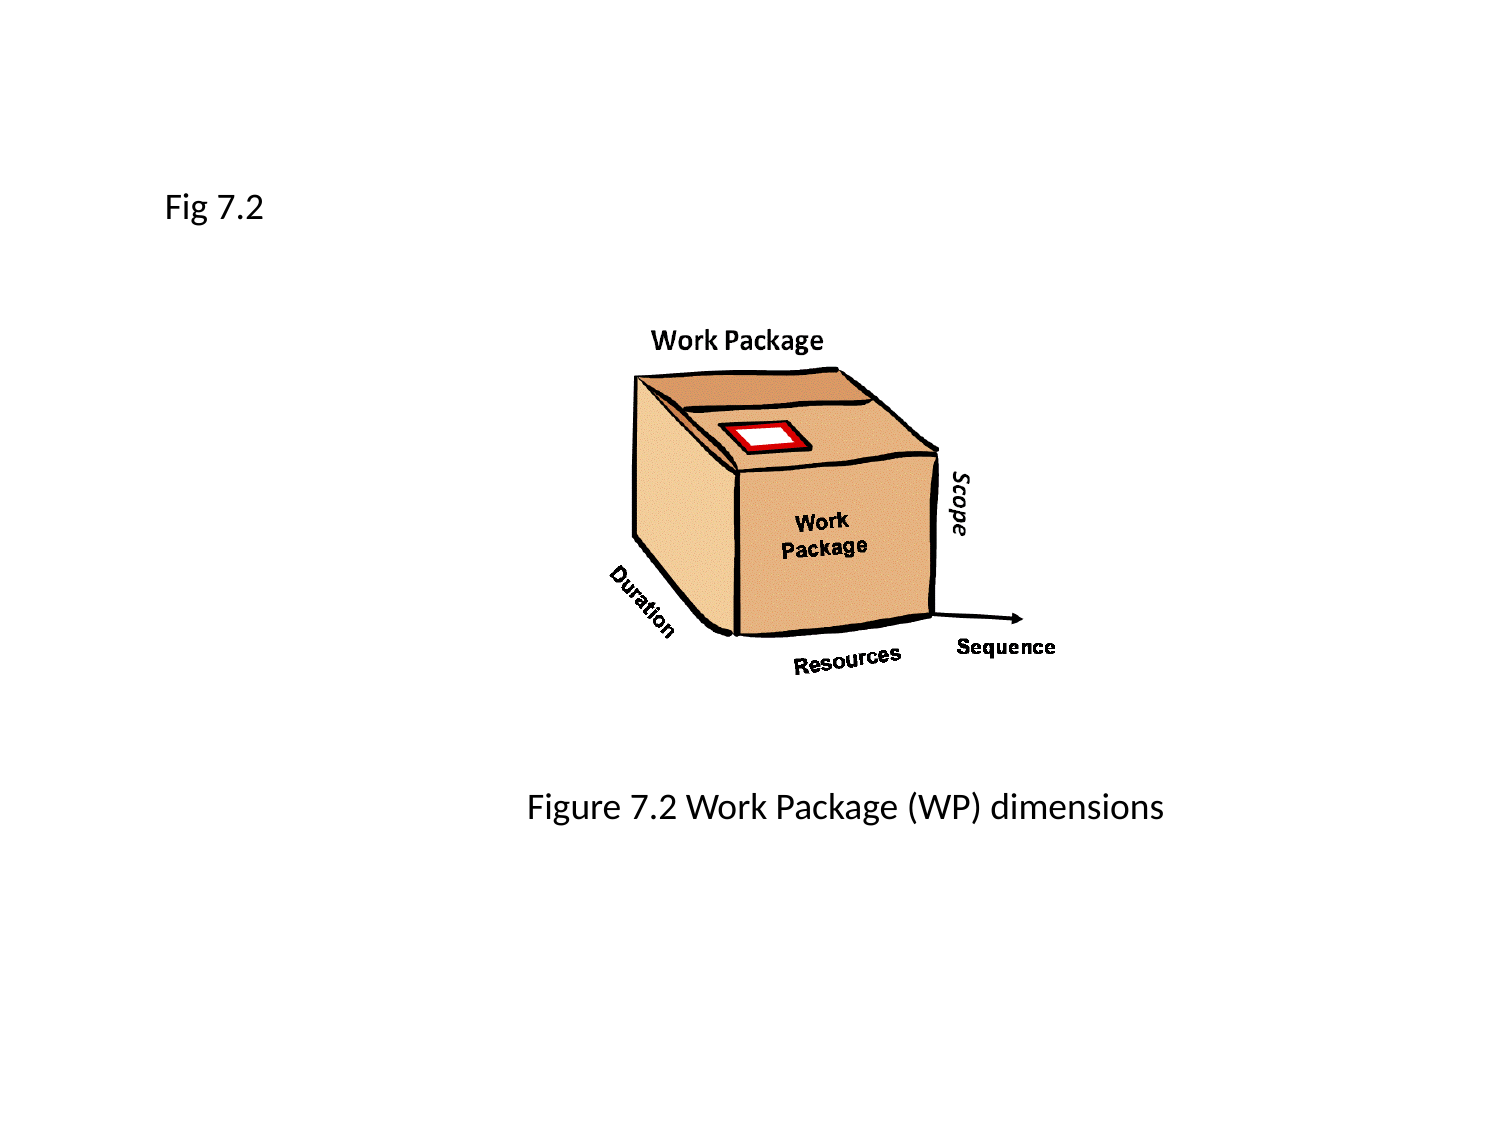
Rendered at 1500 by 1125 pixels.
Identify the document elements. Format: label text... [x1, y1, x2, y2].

text_box Figure 7.2 Work Package (WP) dimensions [512, 774, 1263, 880]
text_box Fig 7.2 [150, 174, 475, 235]
picture [571, 312, 1076, 694]
